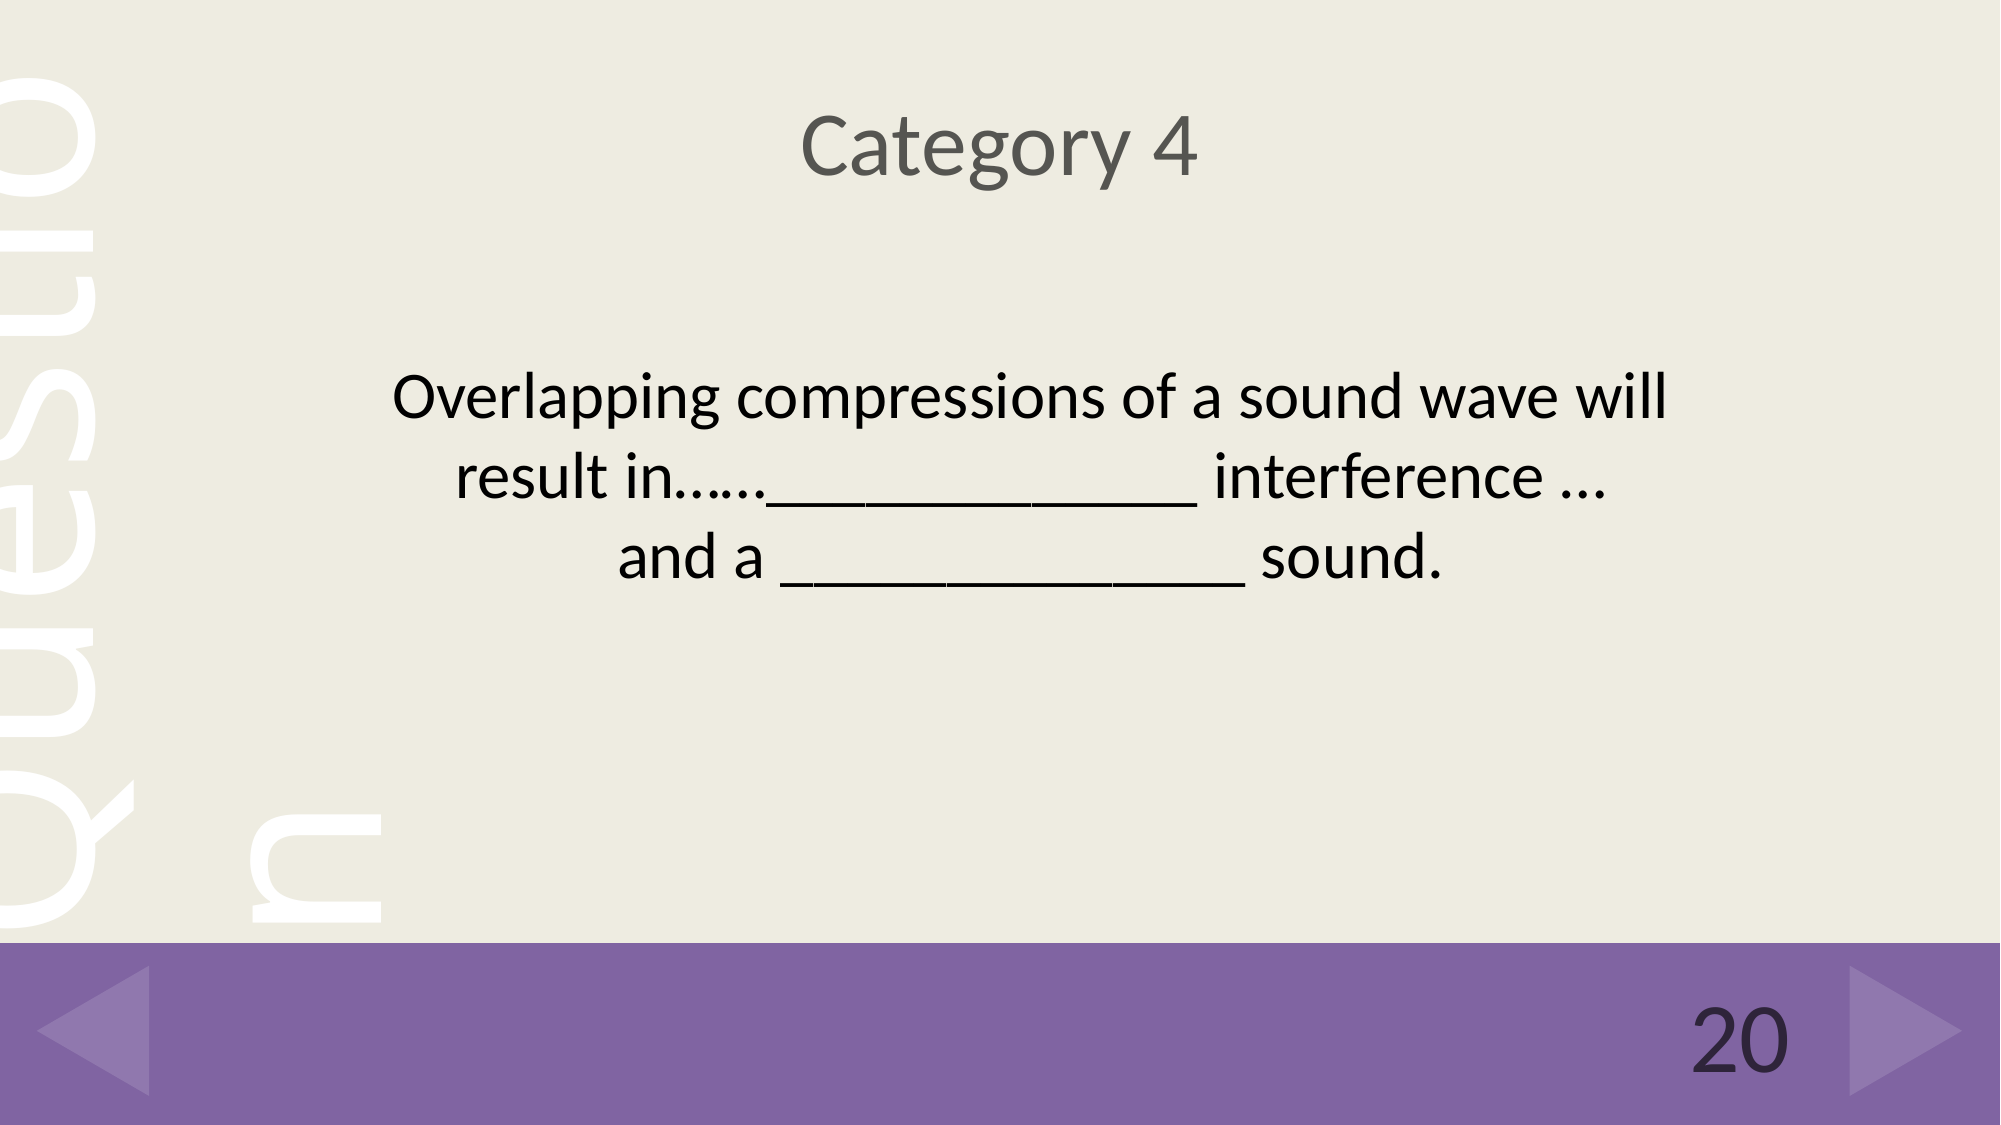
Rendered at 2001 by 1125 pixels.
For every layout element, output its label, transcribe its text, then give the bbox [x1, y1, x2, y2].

list Overlapping compressions of a sound wave will result in……_____________ interference … and a ______________ sound. [302, 307, 1760, 636]
list 20 [1494, 967, 1806, 1097]
title Category 4 [99, 45, 1900, 233]
